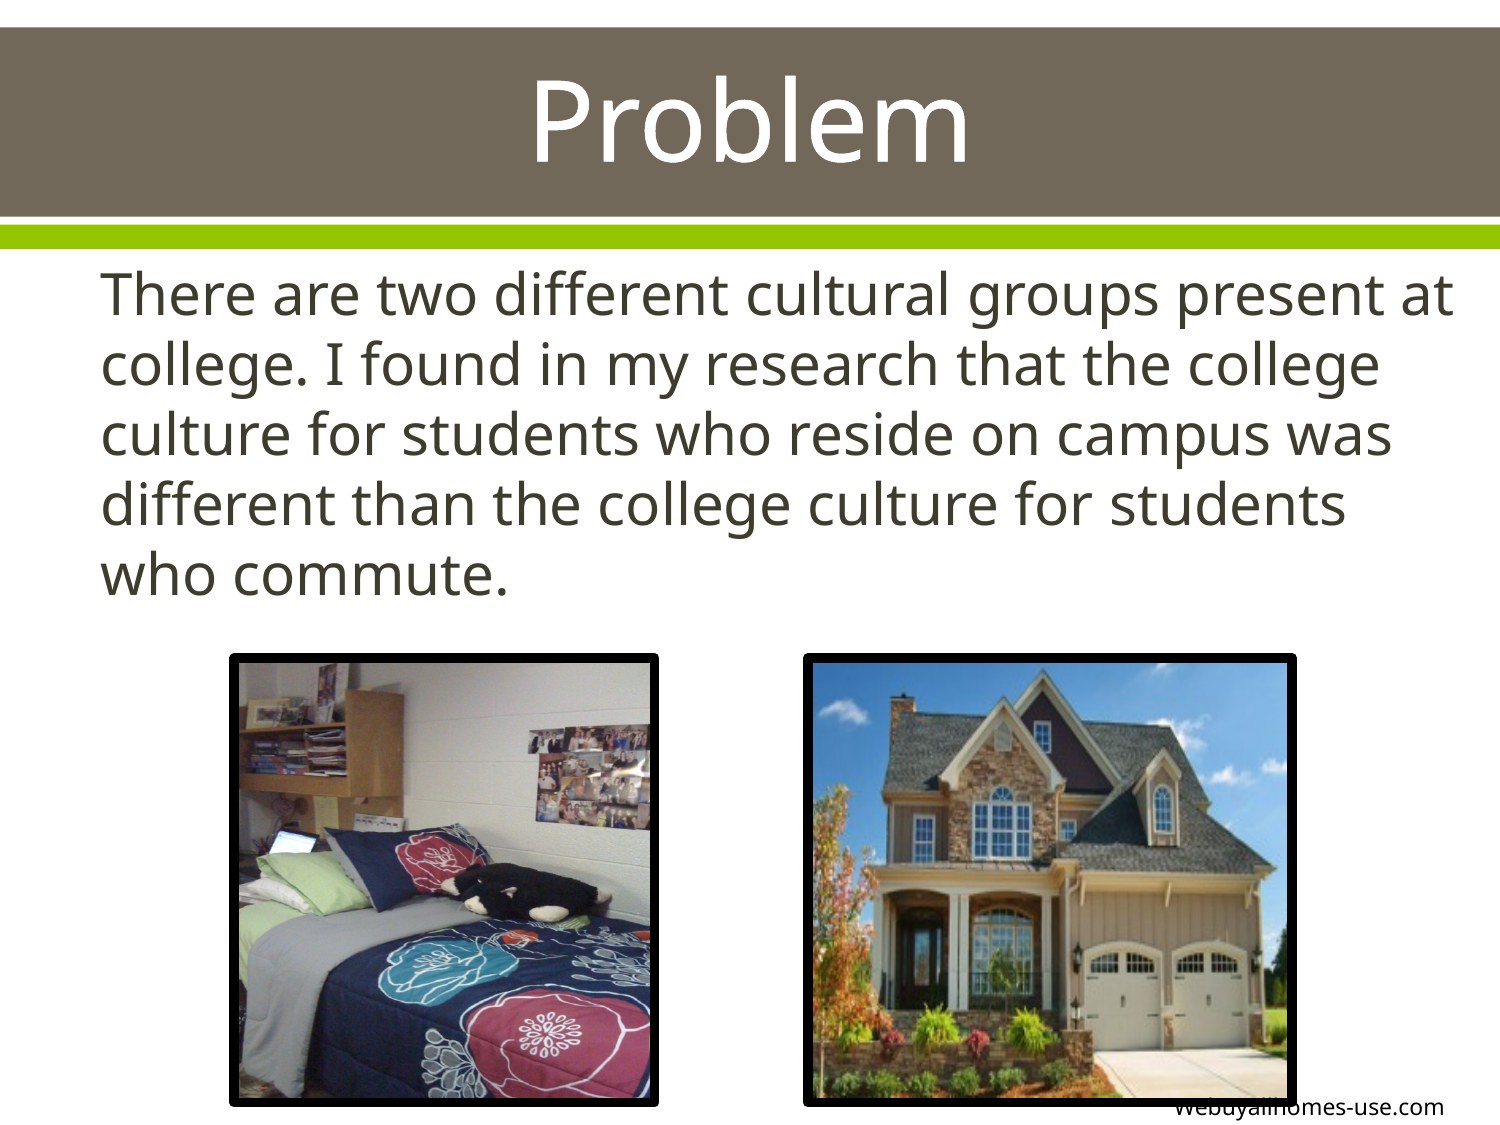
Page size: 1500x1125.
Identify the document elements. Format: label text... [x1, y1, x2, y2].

title Problem [75, 24, 1425, 208]
text_box Webuyallhomes-use.com [1159, 1085, 1497, 1125]
picture [812, 662, 1288, 1099]
picture [238, 662, 651, 1099]
list There are two different cultural groups present at college. I found in my research that the college culture for students who reside on campus was different than the college culture for students who commute. [75, 249, 1475, 1125]
